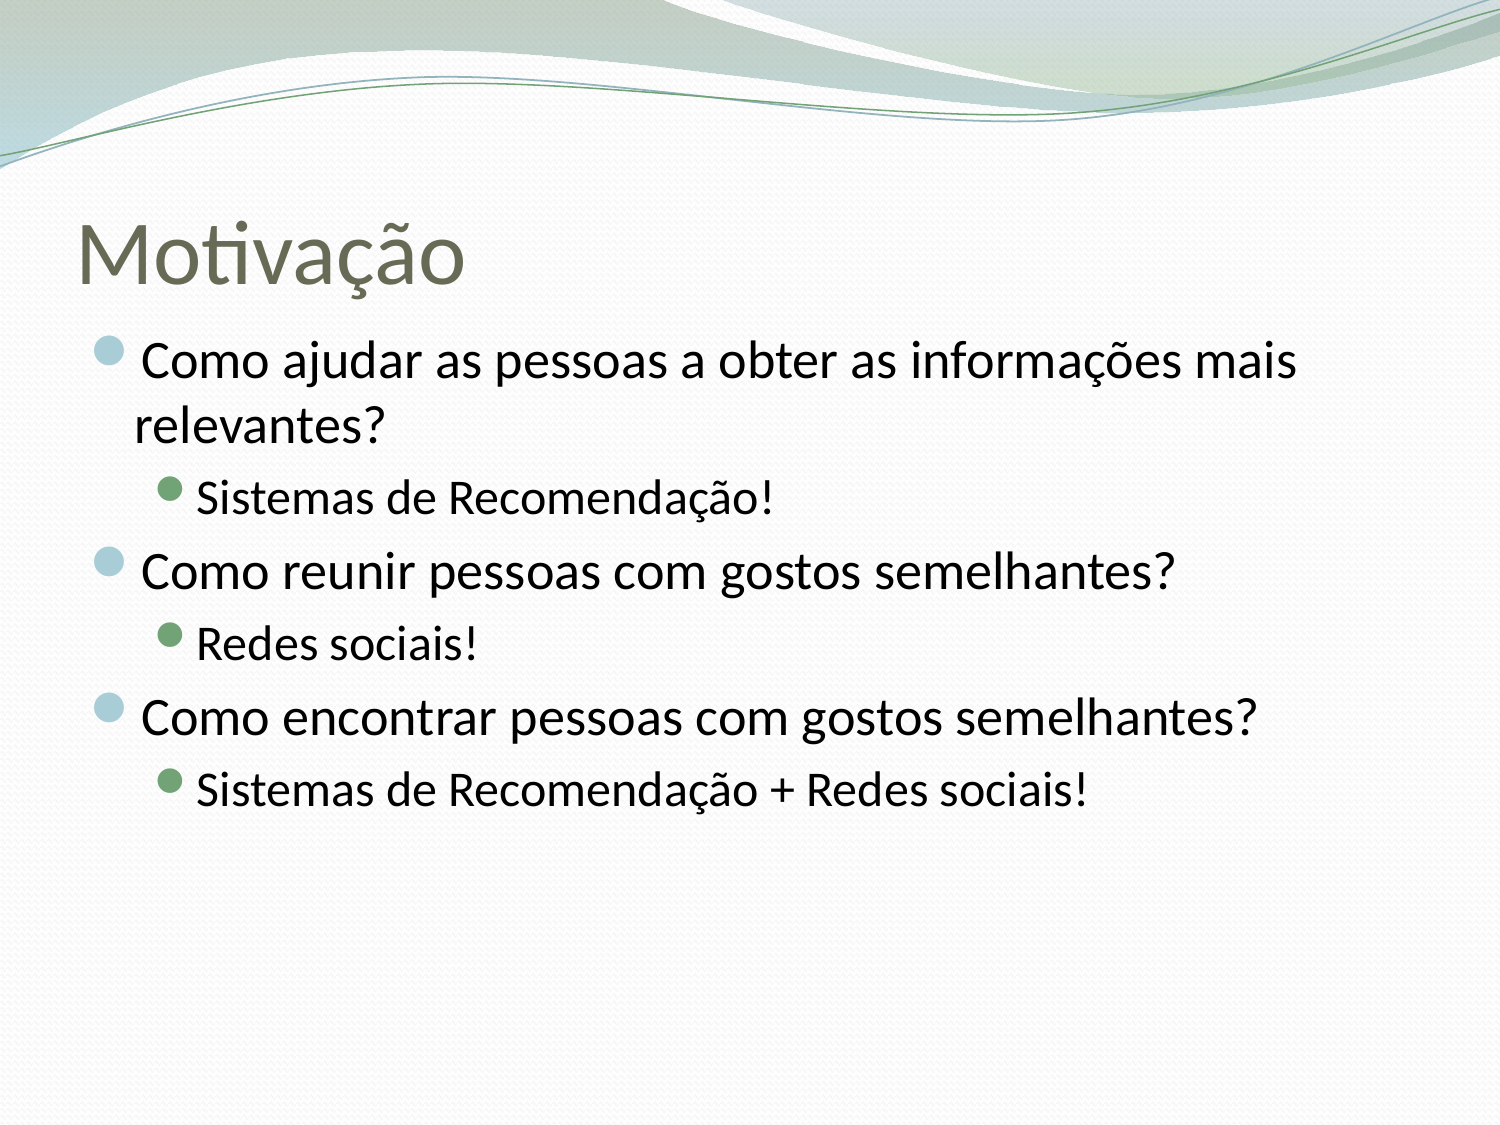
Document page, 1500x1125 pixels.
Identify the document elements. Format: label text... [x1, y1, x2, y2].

list Como ajudar as pessoas a obter as informações mais relevantes? Sistemas de Recomendação! Como reunir pessoas com gostos semelhantes? Redes sociais! Como encontrar pessoas com gostos semelhantes? Sistemas de Recomendação + Redes sociais! [75, 317, 1425, 1038]
title Motivação [75, 115, 1425, 303]
